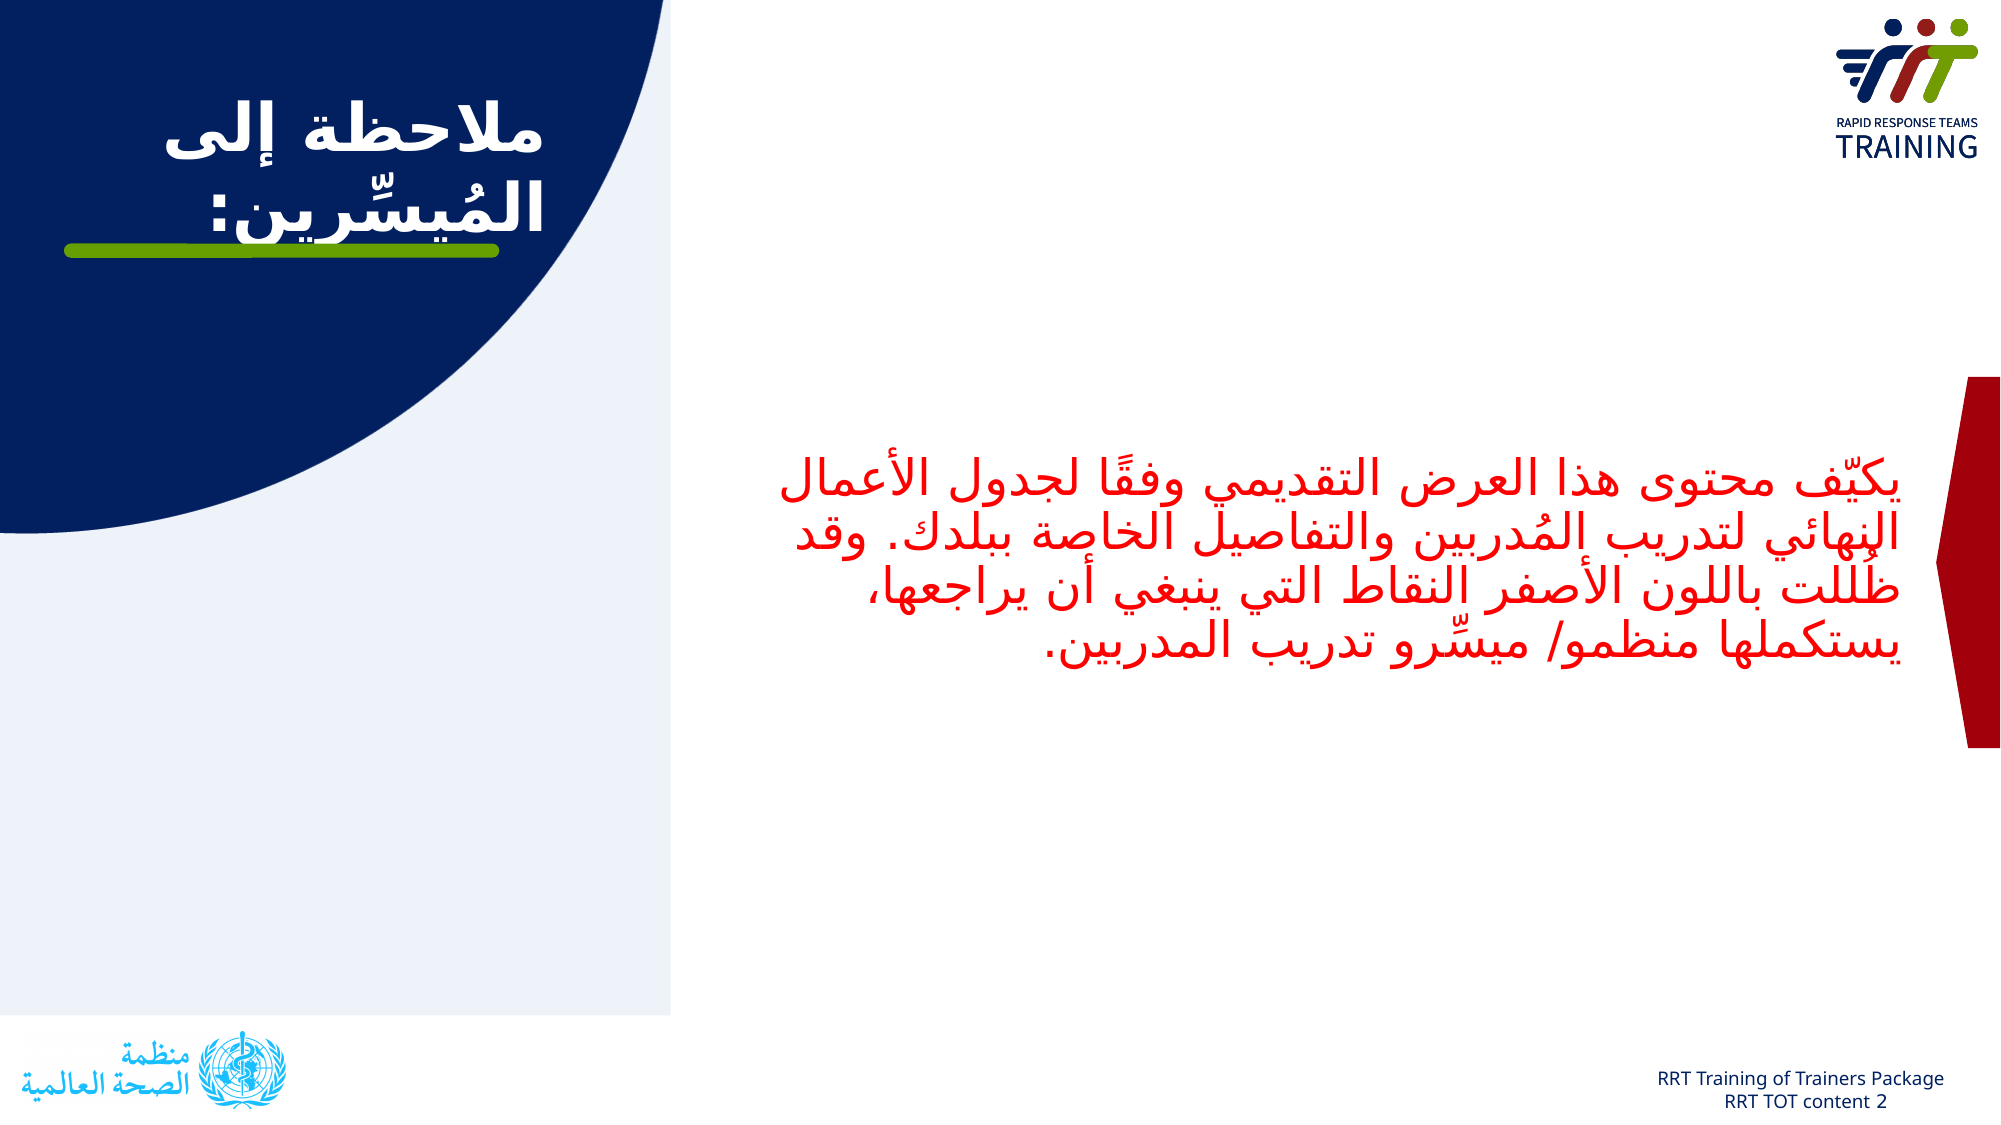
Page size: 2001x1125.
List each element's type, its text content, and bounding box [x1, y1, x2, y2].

text_box ملاحظة إلى المُيسِّرين: [54, 77, 555, 252]
picture [22, 1031, 286, 1109]
text_box يكيّف محتوى هذا العرض التقديمي وفقًا لجدول الأعمال النهائي لتدريب المُدربين والتفاصيل الخاصة ببلدك. وقد ظُللت باللون الأصفر النقاط التي ينبغي أن يراجعها، يستكملها منظمو/ ميسِّرو تدريب المدربين. [673, 314, 1910, 676]
picture [1835, 19, 1978, 167]
text_box [63, 243, 500, 258]
picture [0, 0, 670, 538]
